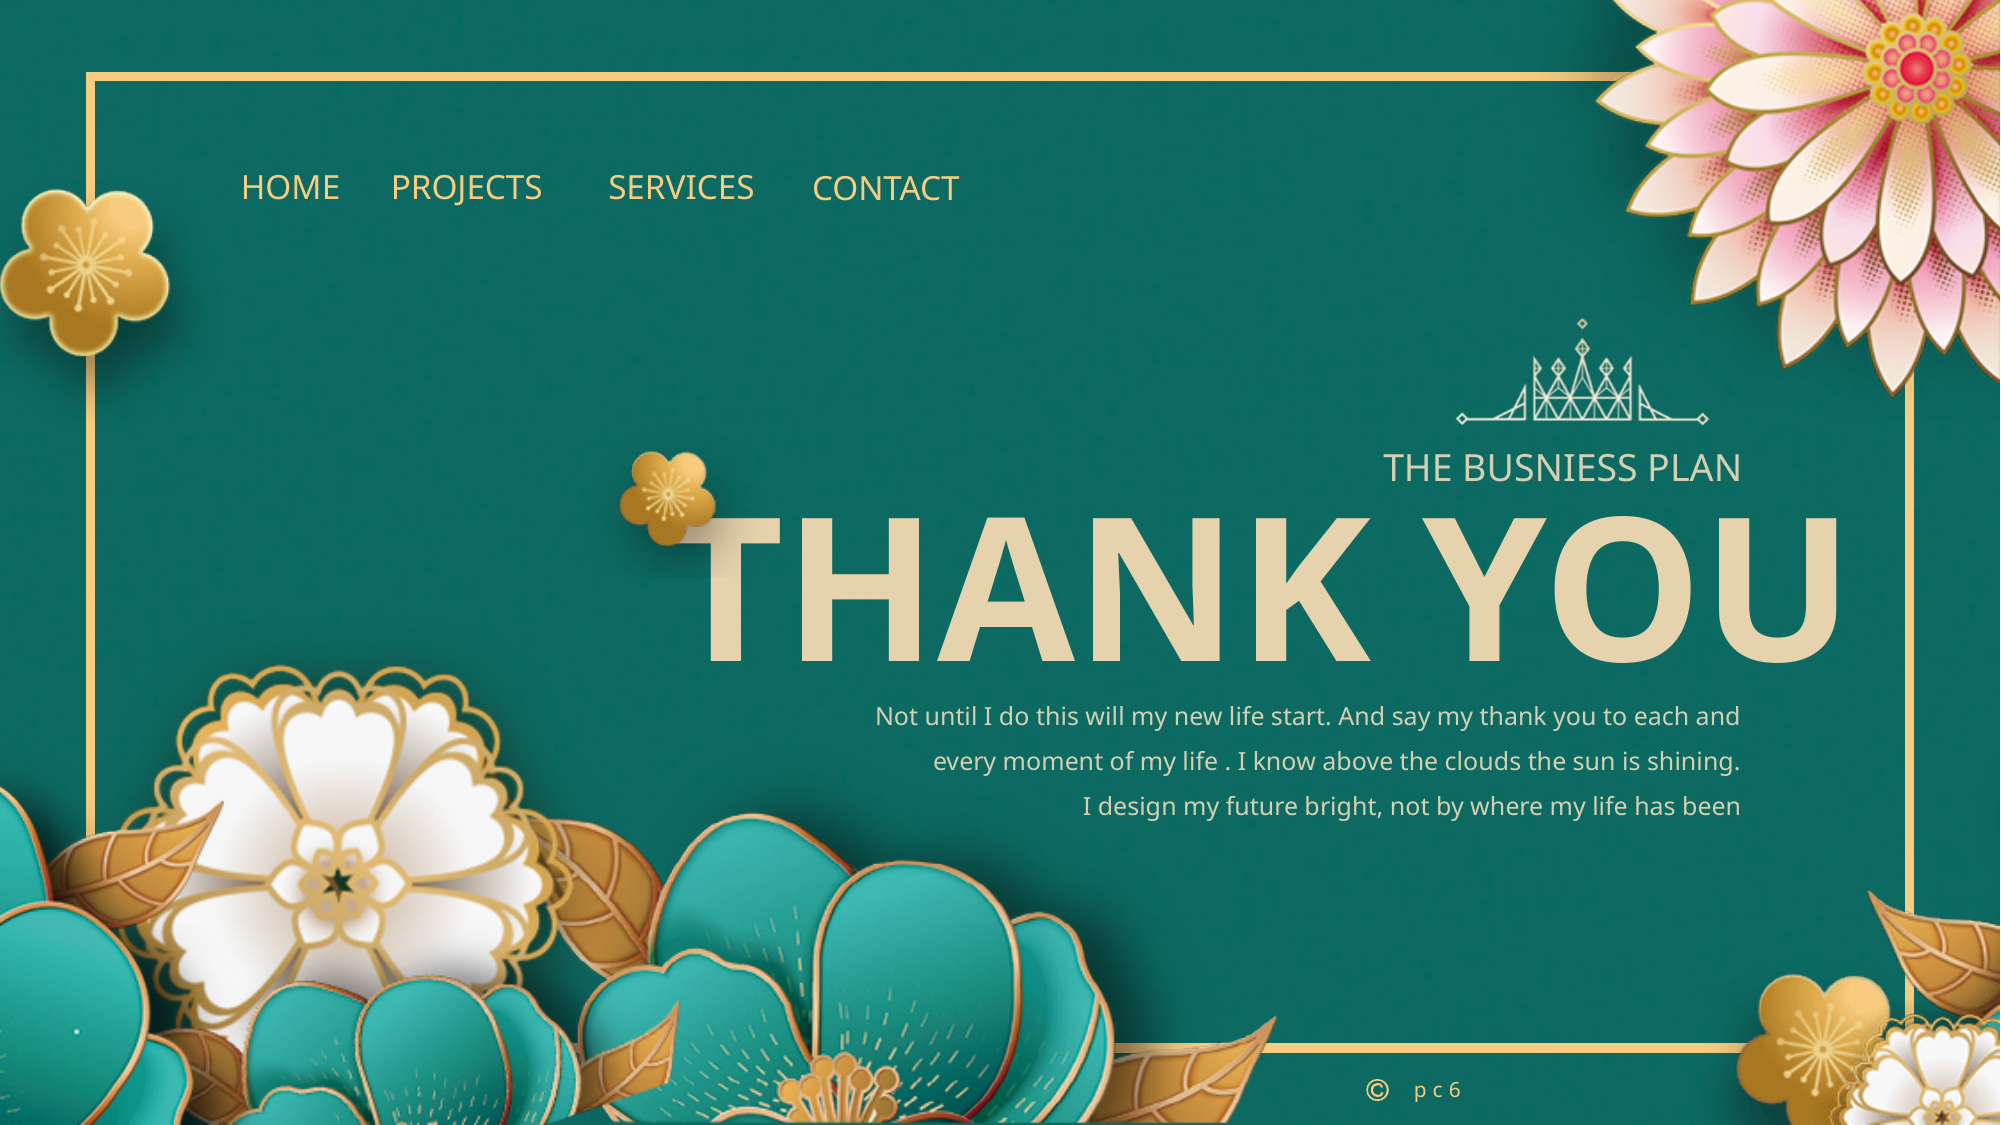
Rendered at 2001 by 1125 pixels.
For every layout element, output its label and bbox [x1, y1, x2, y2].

text_box [1366, 1069, 1480, 1110]
text_box [220, 146, 984, 211]
picture [0, 0, 2000, 1125]
text_box [547, 269, 2000, 831]
